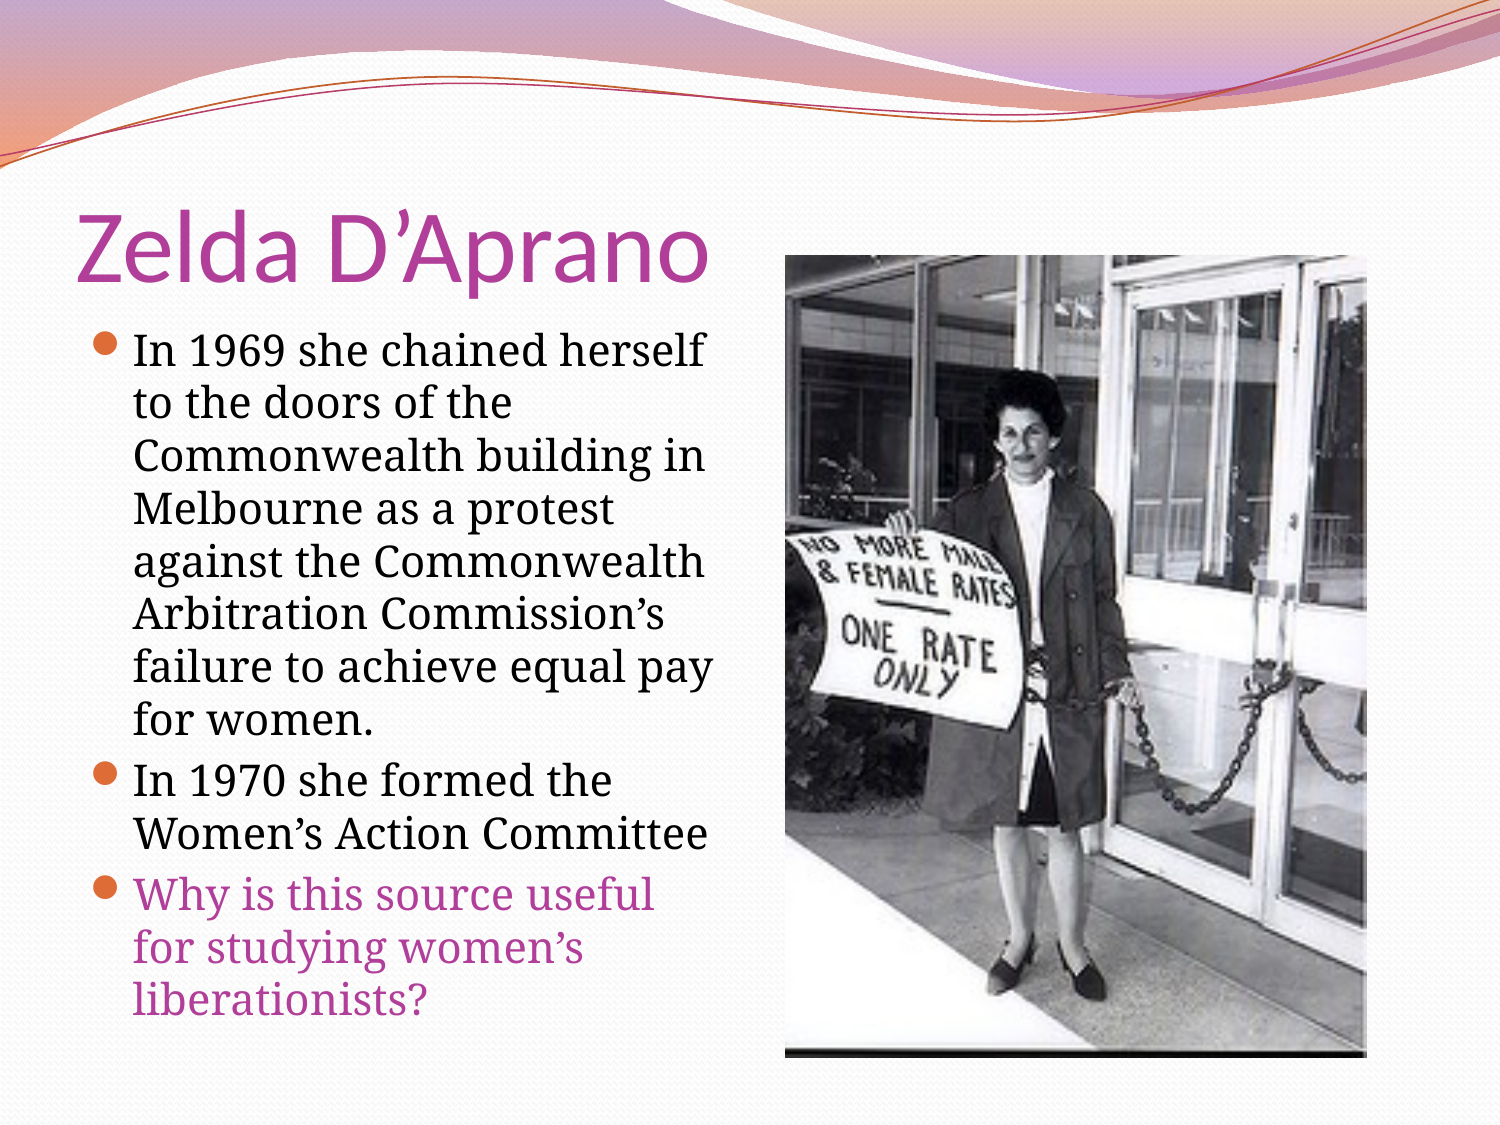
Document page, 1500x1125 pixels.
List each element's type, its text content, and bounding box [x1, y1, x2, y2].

title Zelda D’Aprano [75, 115, 1425, 303]
picture [785, 255, 1367, 1058]
list In 1969 she chained herself to the doors of the Commonwealth building in Melbourne as a protest against the Commonwealth Arbitration Commission’s failure to achieve equal pay for women. In 1970 she formed the Women’s Action Committee Why is this source useful for studying women’s liberationists? [75, 314, 738, 1043]
